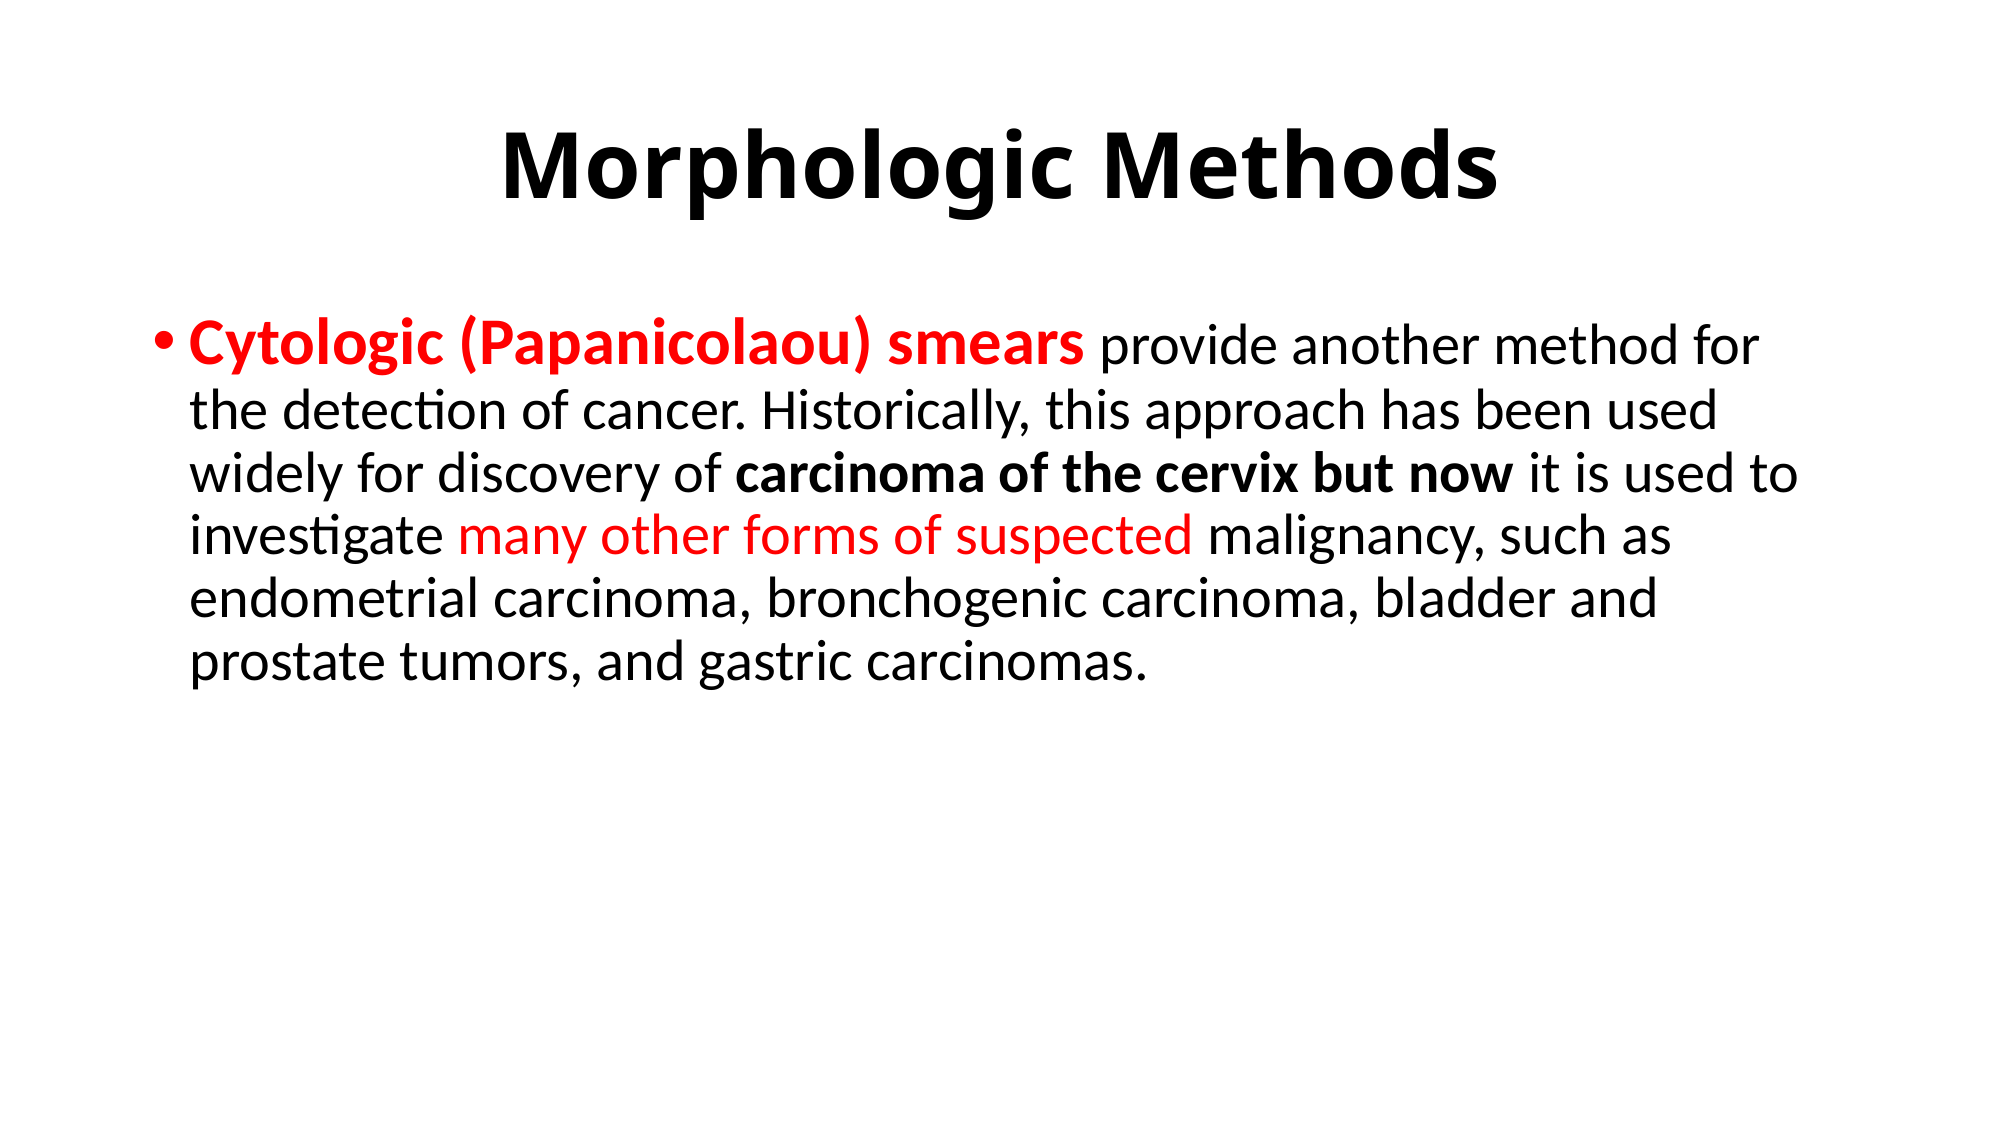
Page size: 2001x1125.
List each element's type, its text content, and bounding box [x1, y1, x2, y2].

title Morphologic Methods [137, 59, 1863, 278]
list Cytologic (Papanicolaou) smears provide another method for the detection of cancer. Historically, this approach has been used widely for discovery of carcinoma of the cervix but now it is used to investigate many other forms of suspected malignancy, such as endometrial carcinoma, bronchogenic carcinoma, bladder and prostate tumors, and gastric carcinomas. [137, 299, 1863, 1014]
